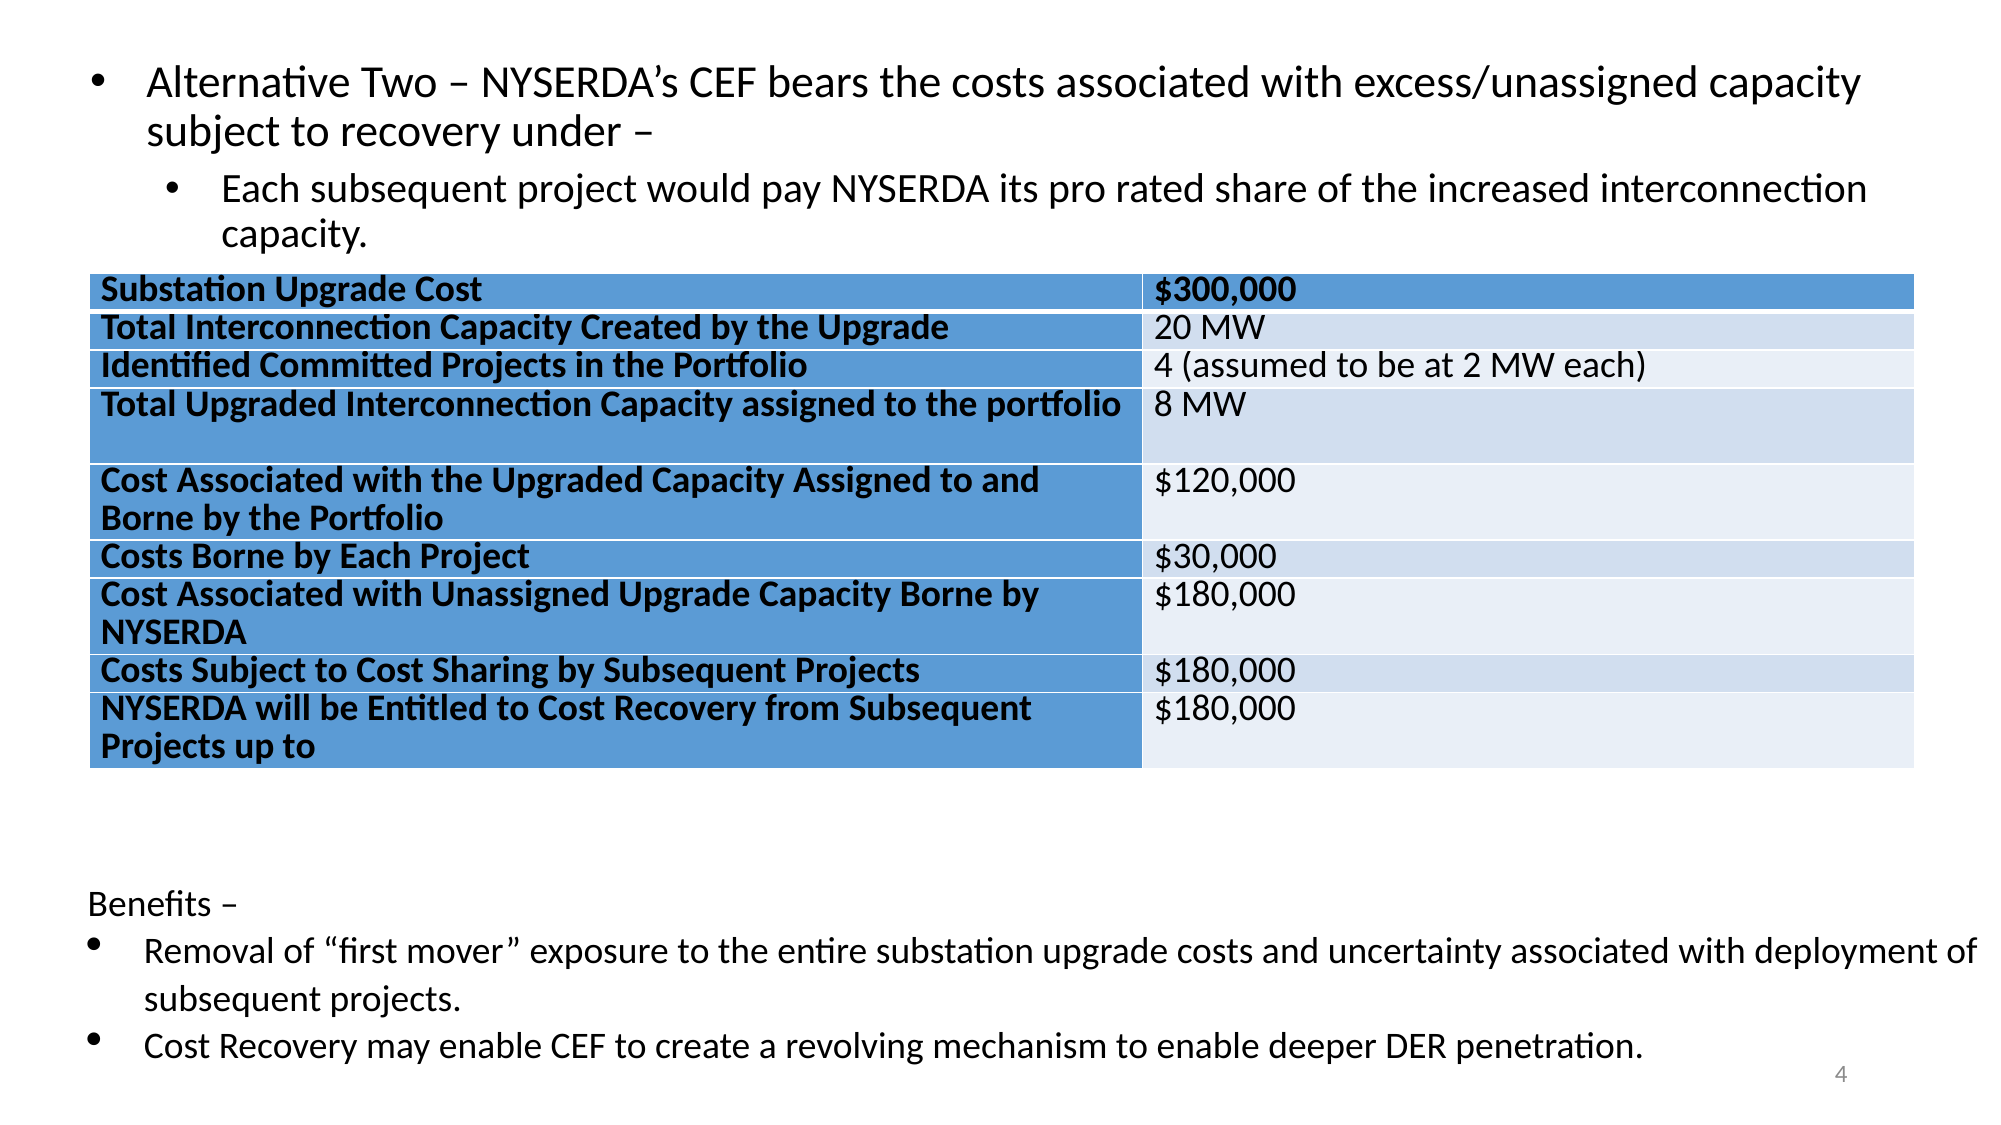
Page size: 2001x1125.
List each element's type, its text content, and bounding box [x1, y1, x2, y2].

table_cell Cost Associated with Unassigned Upgrade Capacity Borne by NYSERDA [90, 579, 1142, 654]
table_cell NYSERDA will be Entitled to Cost Recovery from Subsequent Projects up to [90, 693, 1142, 768]
table_cell Costs Borne by Each Project [90, 541, 1142, 577]
table_cell $180,000 [1143, 693, 1914, 768]
table_cell $30,000 [1143, 541, 1914, 577]
table_cell Costs Subject to Cost Sharing by Subsequent Projects [90, 655, 1142, 692]
table_cell $180,000 [1143, 655, 1914, 692]
text_box Benefits – Removal of “first mover” exposure to the entire substation upgrade costs and uncertainty associated with deployment of subsequent projects. Cost Recovery may enable CEF to create a revolving mechanism to enable deeper DER penetration. [72, 871, 2000, 1074]
table_header Substation Upgrade Cost [90, 274, 1142, 309]
table_cell $180,000 [1143, 579, 1914, 654]
table_cell Total Interconnection Capacity Created by the Upgrade [90, 314, 1142, 349]
subtitle Alternative Two – NYSERDA’s CEF bears the costs associated with excess/unassigned capacity subject to recovery under – Each subsequent project would pay NYSERDA its pro rated share of the increased interconnection capacity. [0, 50, 1915, 996]
table_cell Cost Associated with the Upgraded Capacity Assigned to and Borne by the Portfolio [90, 465, 1142, 539]
table_cell 4 (assumed to be at 2 MW each) [1143, 351, 1914, 387]
table_header $300,000 [1143, 274, 1914, 309]
table_cell 20 MW [1143, 314, 1914, 349]
table_cell 8 MW [1143, 389, 1914, 463]
table_cell Identified Committed Projects in the Portfolio [90, 351, 1142, 387]
table_cell Total Upgraded Interconnection Capacity assigned to the portfolio [90, 389, 1142, 463]
table_cell $120,000 [1143, 465, 1914, 539]
slide_number 4 [1412, 1042, 1863, 1103]
